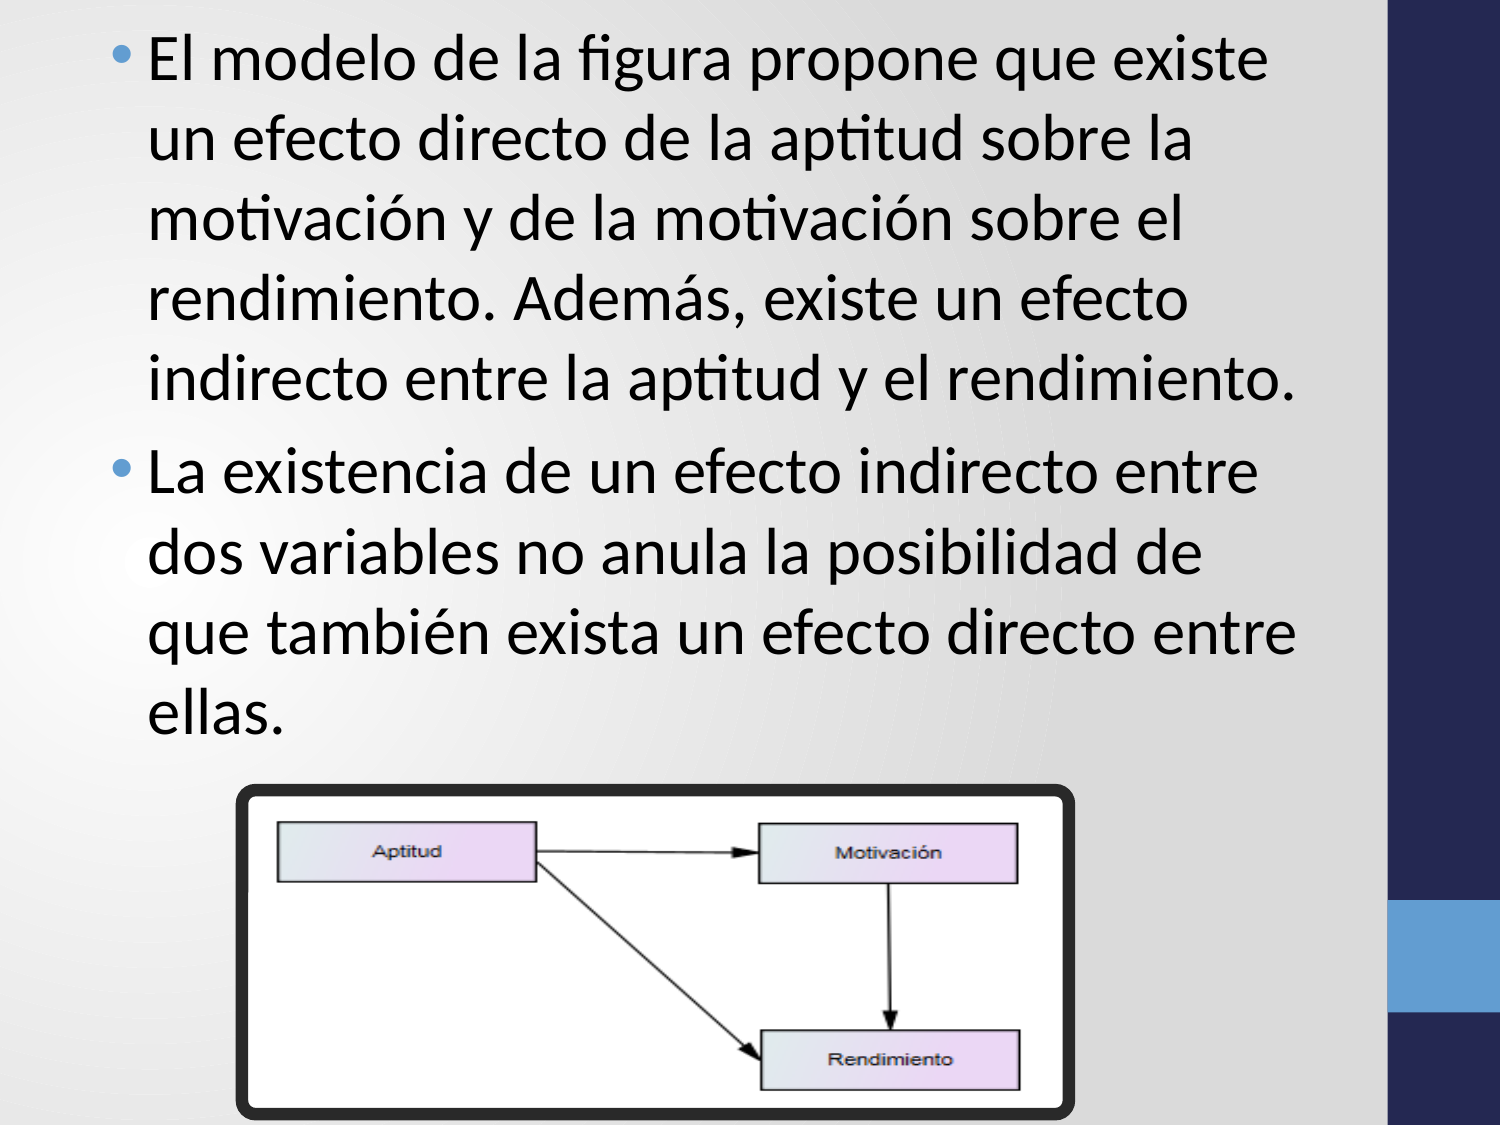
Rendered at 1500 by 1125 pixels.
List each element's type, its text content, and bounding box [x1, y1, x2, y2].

list El modelo de la figura propone que existe un efecto directo de la aptitud sobre la motivación y de la motivación sobre el rendimiento. Además, existe un efecto indirecto entre la aptitud y el rendimiento. La existencia de un efecto indirecto entre dos variables no anula la posibilidad de que también exista un efecto directo entre ellas. [76, 6, 1327, 794]
picture [241, 789, 1070, 1115]
